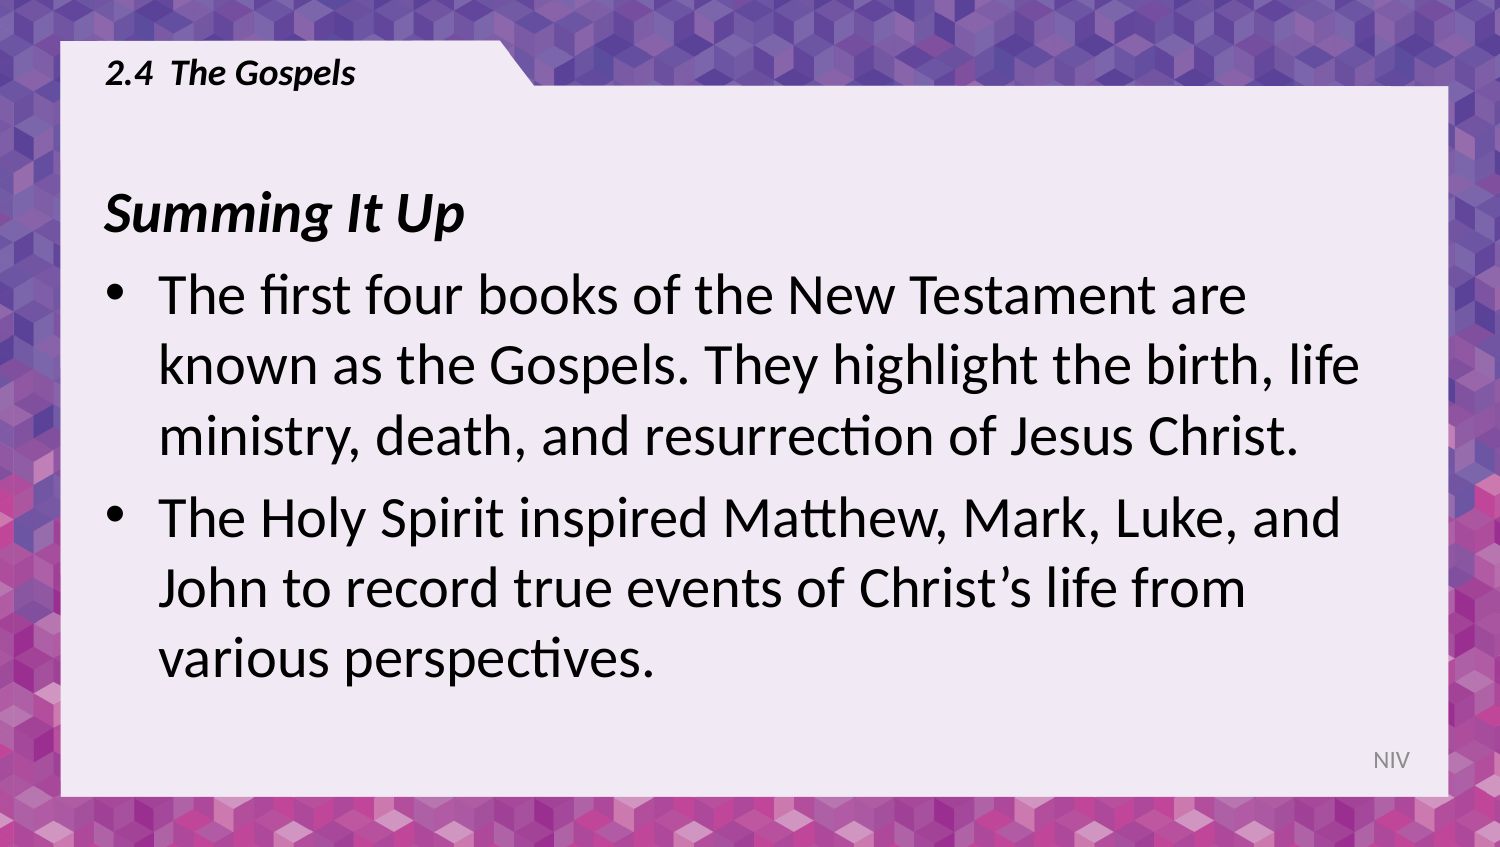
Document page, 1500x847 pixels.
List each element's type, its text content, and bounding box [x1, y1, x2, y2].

picture [0, 0, 1500, 847]
footer NIV [950, 736, 1425, 782]
list Summing It Up The first four books of the New Testament are known as the Gospels. They highlight the birth, life ministry, death, and resurrection of Jesus Christ. The Holy Spirit inspired Matthew, Mark, Luke, and John to record true events of Christ’s life from various perspectives. [89, 141, 1403, 722]
title 2.4 The Gospels [89, 33, 1420, 108]
